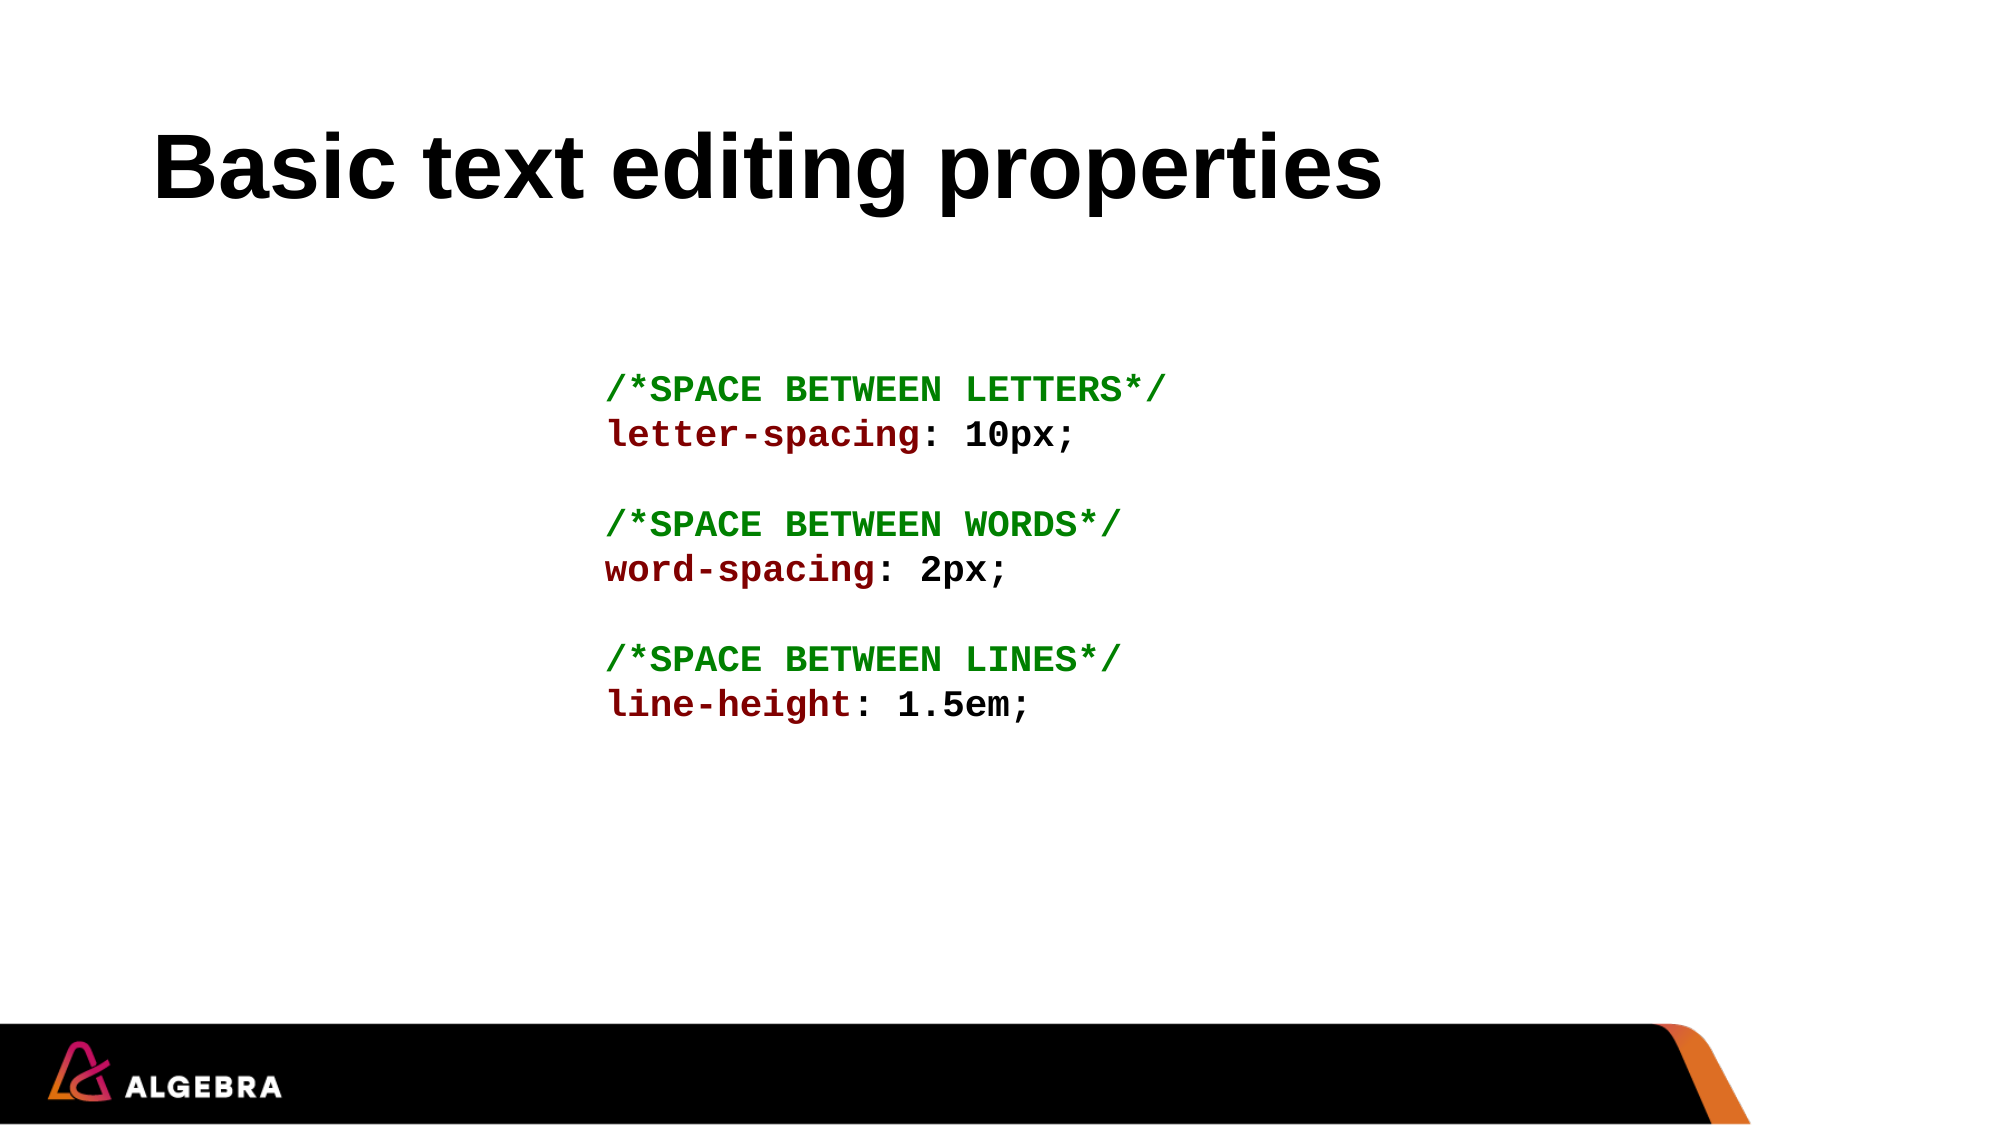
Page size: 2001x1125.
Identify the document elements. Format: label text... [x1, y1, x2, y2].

title Basic text editing properties [137, 60, 1863, 278]
text_box /*SPACE BETWEEN LETTERS*/ letter-spacing: 10px; /*SPACE BETWEEN WORDS*/ word-spacing: 2px; /*SPACE BETWEEN LINES*/ line-height: 1.5em; [500, 356, 1500, 822]
picture [0, 1023, 1958, 1125]
